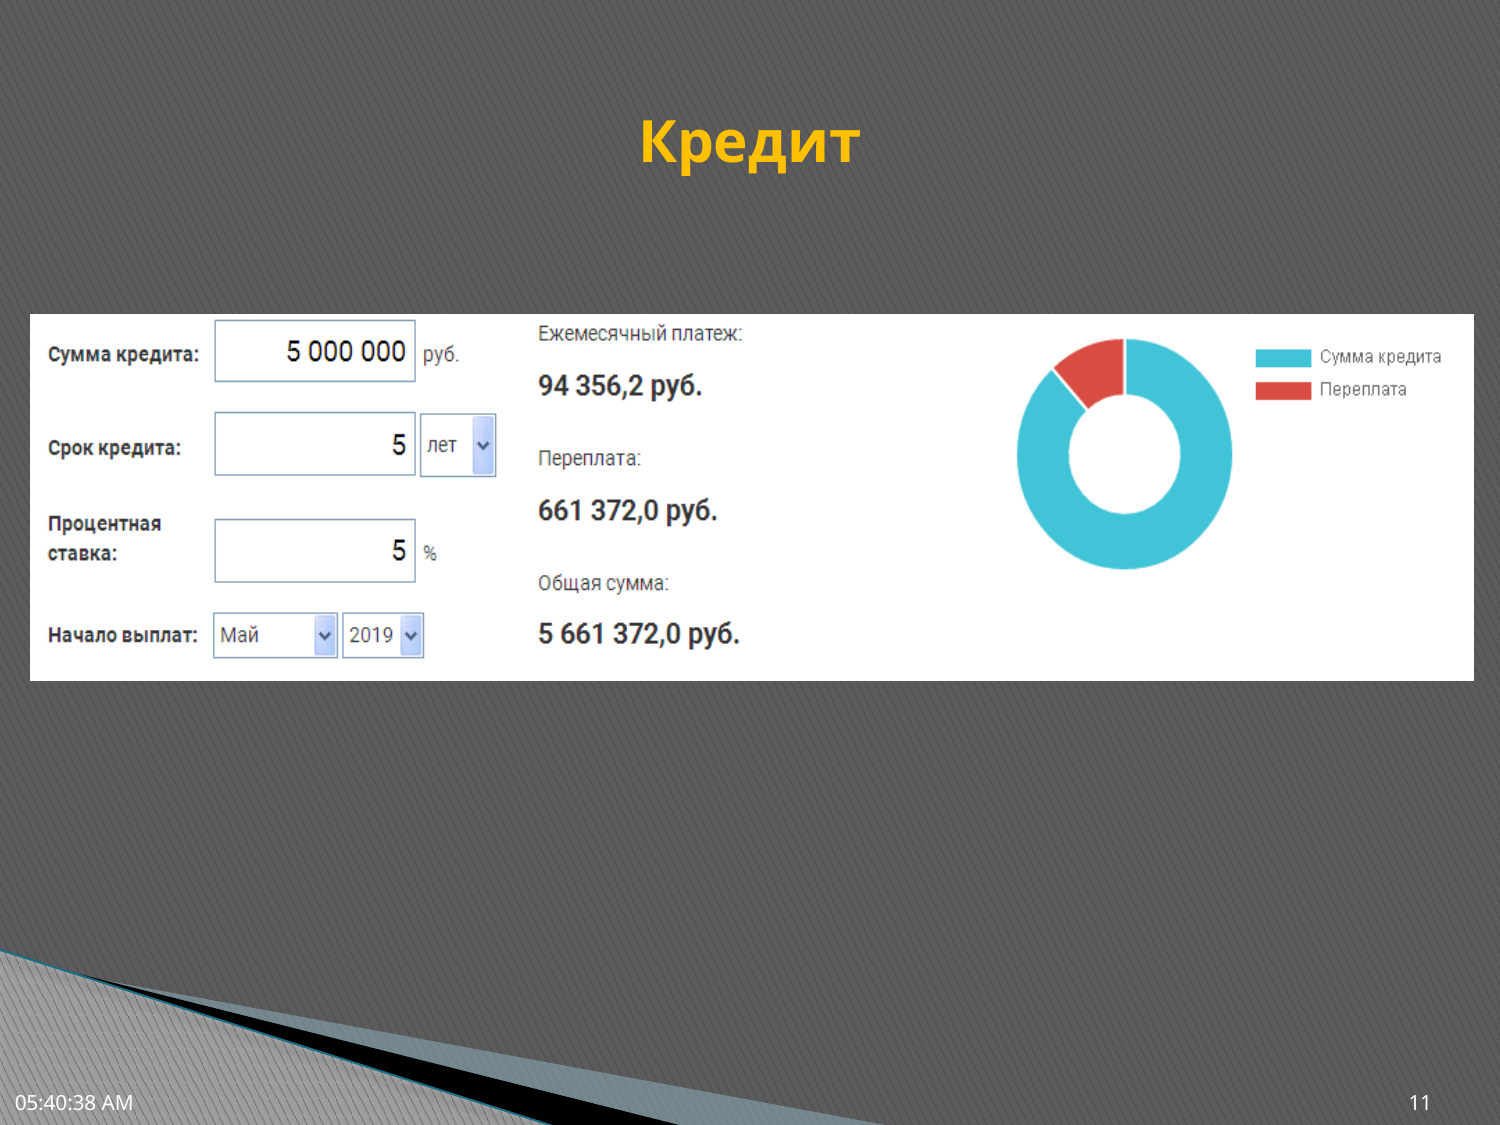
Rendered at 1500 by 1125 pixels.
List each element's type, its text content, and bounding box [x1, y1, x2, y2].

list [29, 314, 1474, 681]
footer 11 [1340, 1065, 1500, 1125]
title Кредит [75, 45, 1425, 233]
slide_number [0, 1065, 315, 1125]
